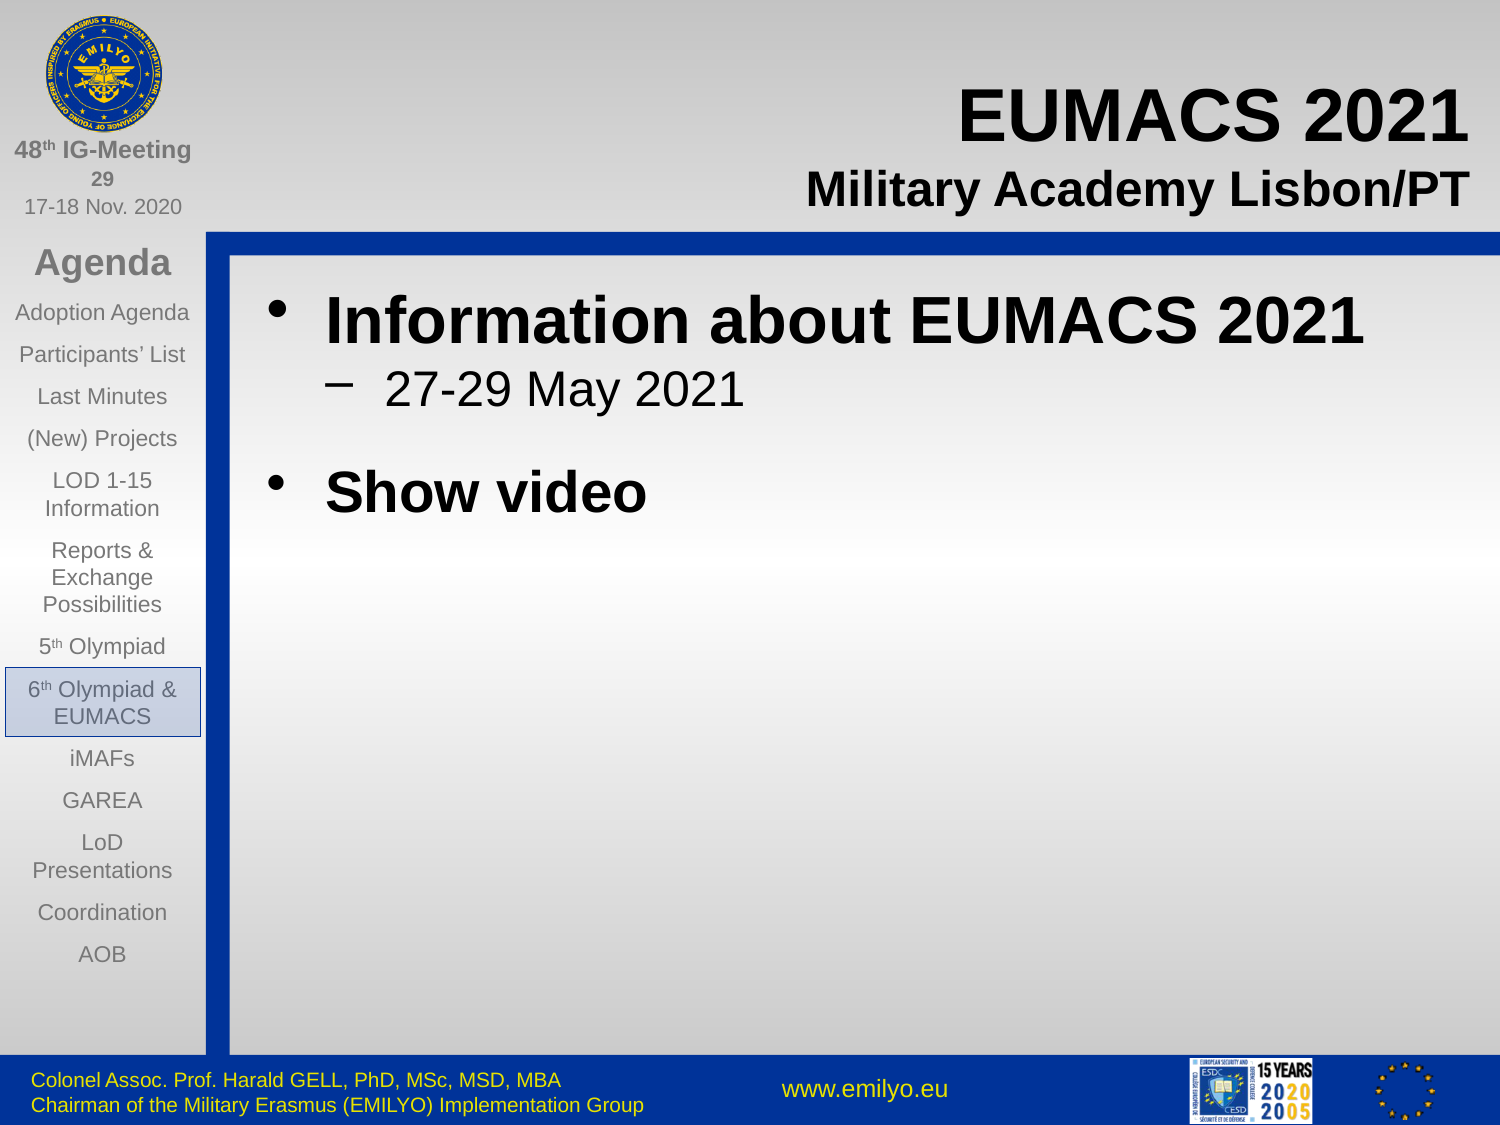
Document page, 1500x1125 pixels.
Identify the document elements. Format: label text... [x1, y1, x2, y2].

picture [1189, 1058, 1313, 1124]
text_box [5, 667, 201, 737]
picture [1374, 1060, 1435, 1120]
picture [45, 14, 163, 133]
list Information about EUMACS 2021 27-29 May 2021 Show video [266, 270, 1466, 1039]
title EUMACS 2021 Military Academy Lisbon/PT [207, 28, 1471, 217]
